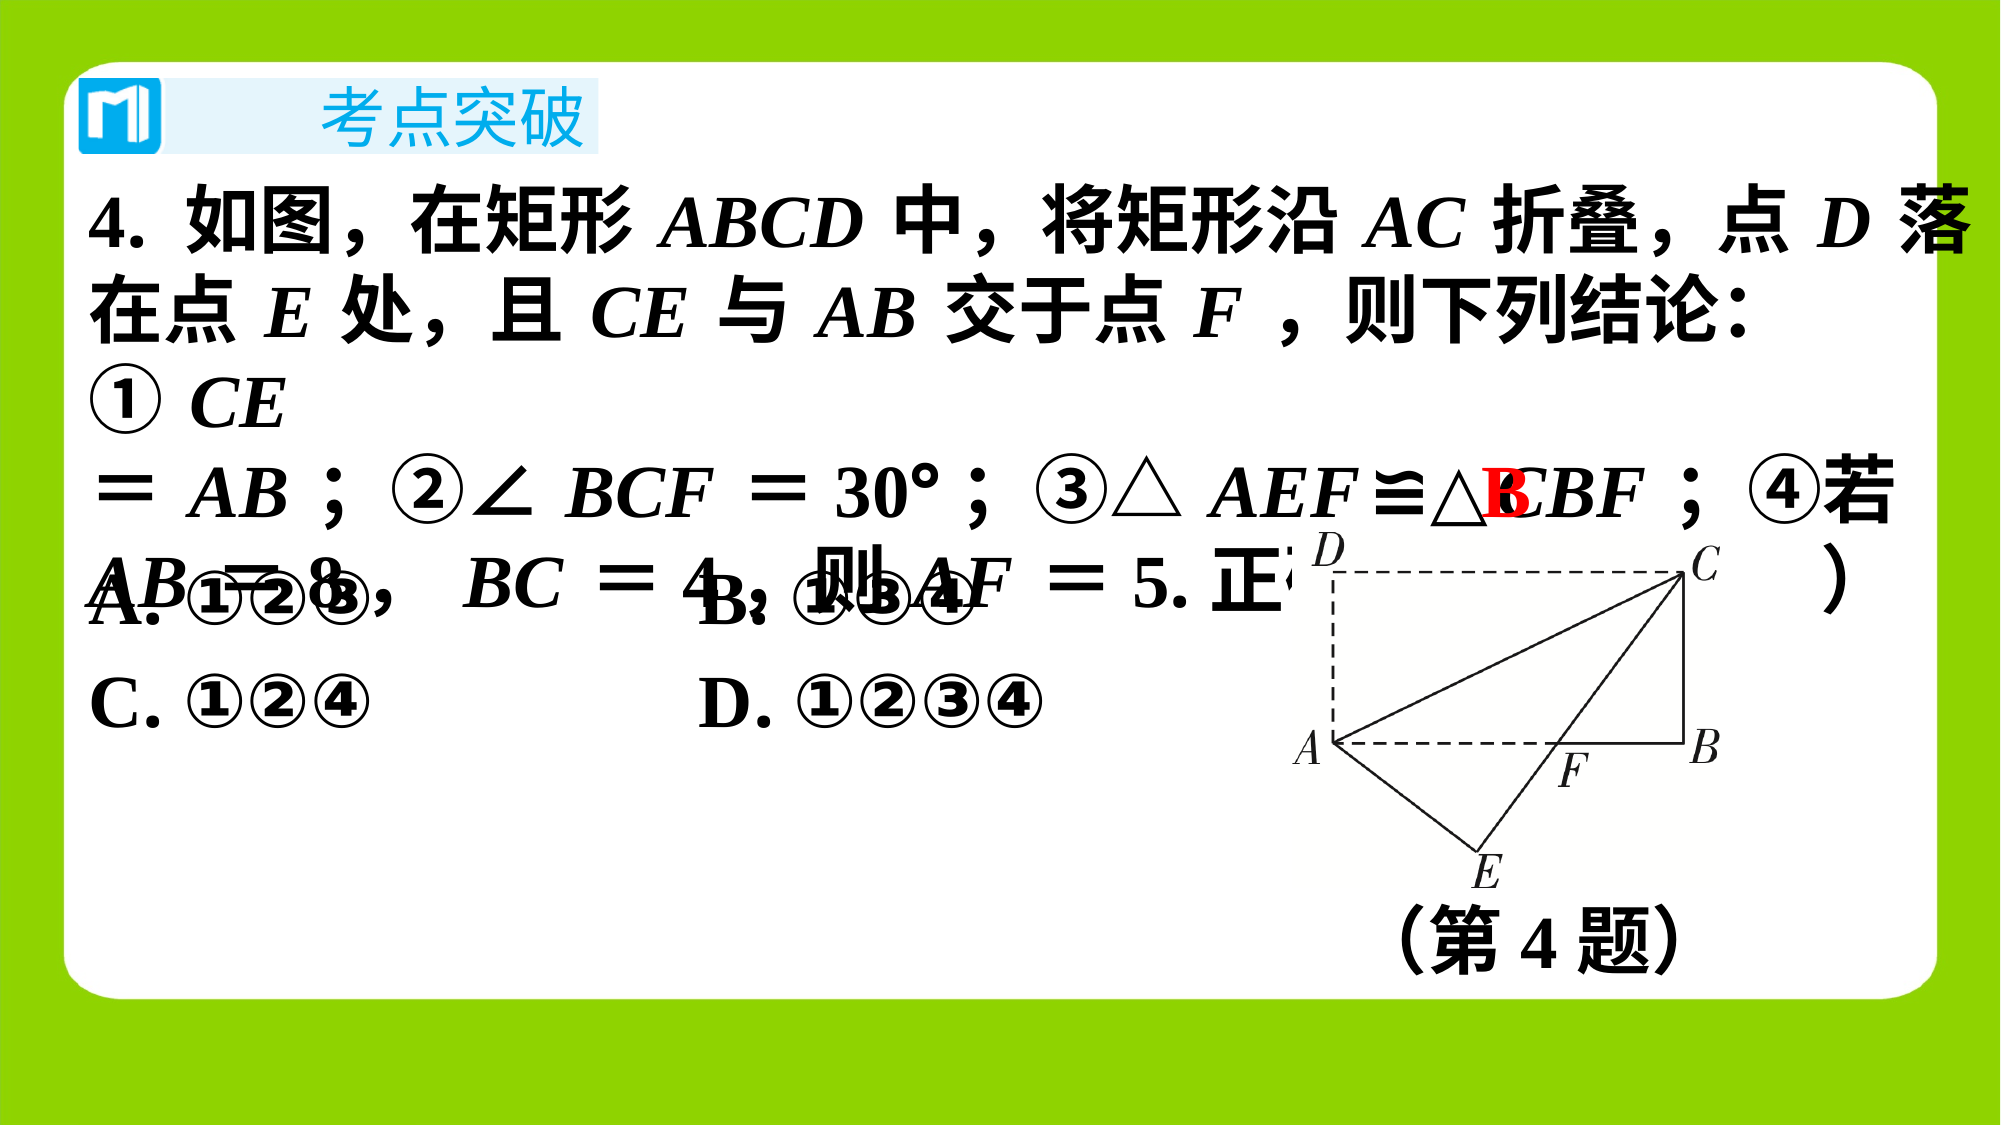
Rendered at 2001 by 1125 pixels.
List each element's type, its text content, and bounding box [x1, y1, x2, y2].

picture [0, 0, 2001, 1125]
text_box 4. 如图，在矩形ABCD中，将矩形沿AC折叠，点D落 在点E处，且CE与AB交于点F，则下列结论：①CE ＝AB；②∠BCF＝30°；③△AEF≌△CBF；④若 AB＝8，BC＝4，则AF＝5.正确的是（ B ） [88, 172, 1974, 537]
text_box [1292, 532, 1720, 976]
table_header B. ①③④ [699, 545, 1232, 647]
text_box B [1466, 435, 1546, 532]
table_header A. ①②③ [89, 545, 699, 647]
table_cell C. ①②④ [89, 647, 699, 749]
table_cell D. ①②③④ [699, 647, 1232, 749]
